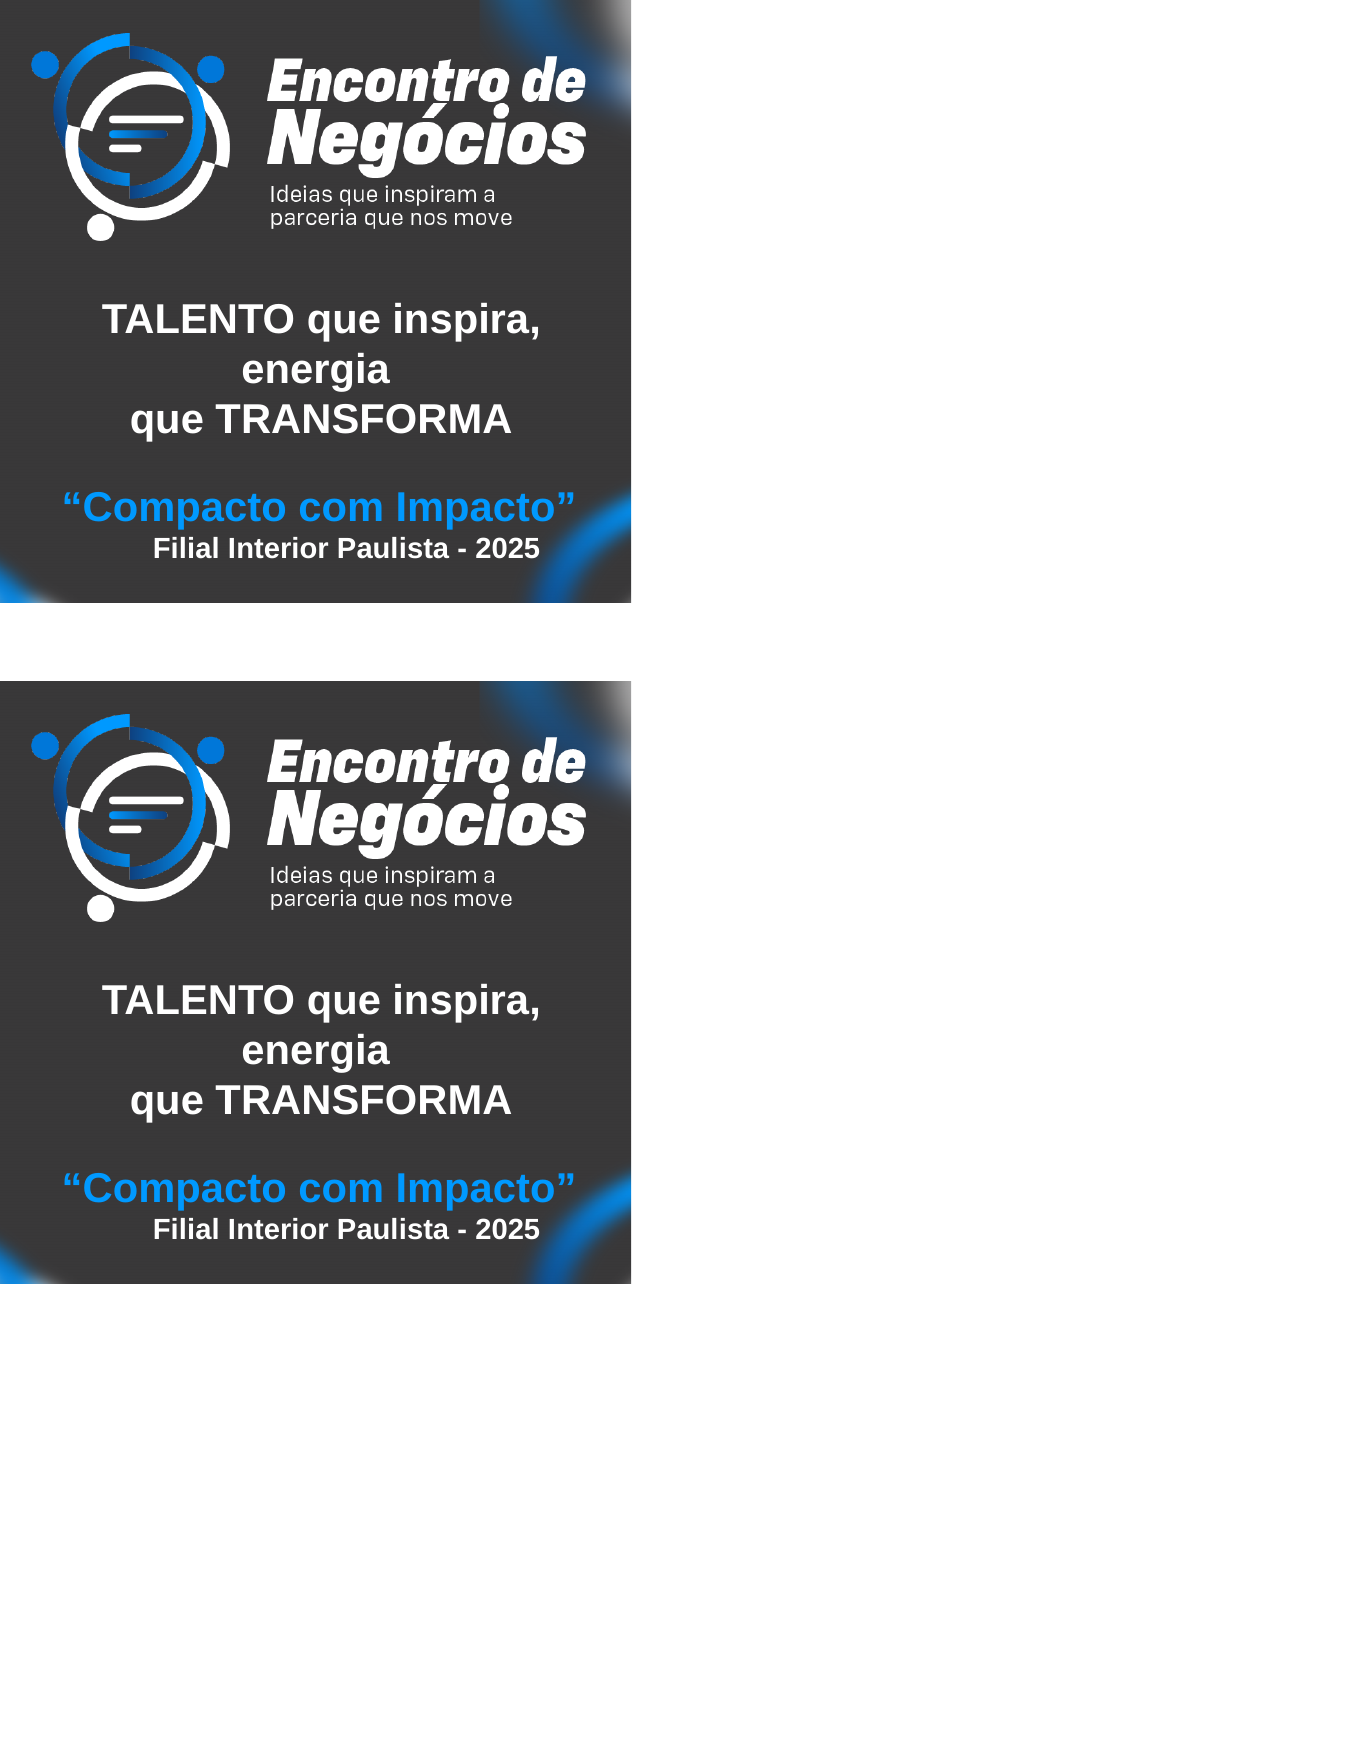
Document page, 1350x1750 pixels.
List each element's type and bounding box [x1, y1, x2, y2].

text_box [0, 680, 648, 1284]
text_box [0, 0, 648, 603]
